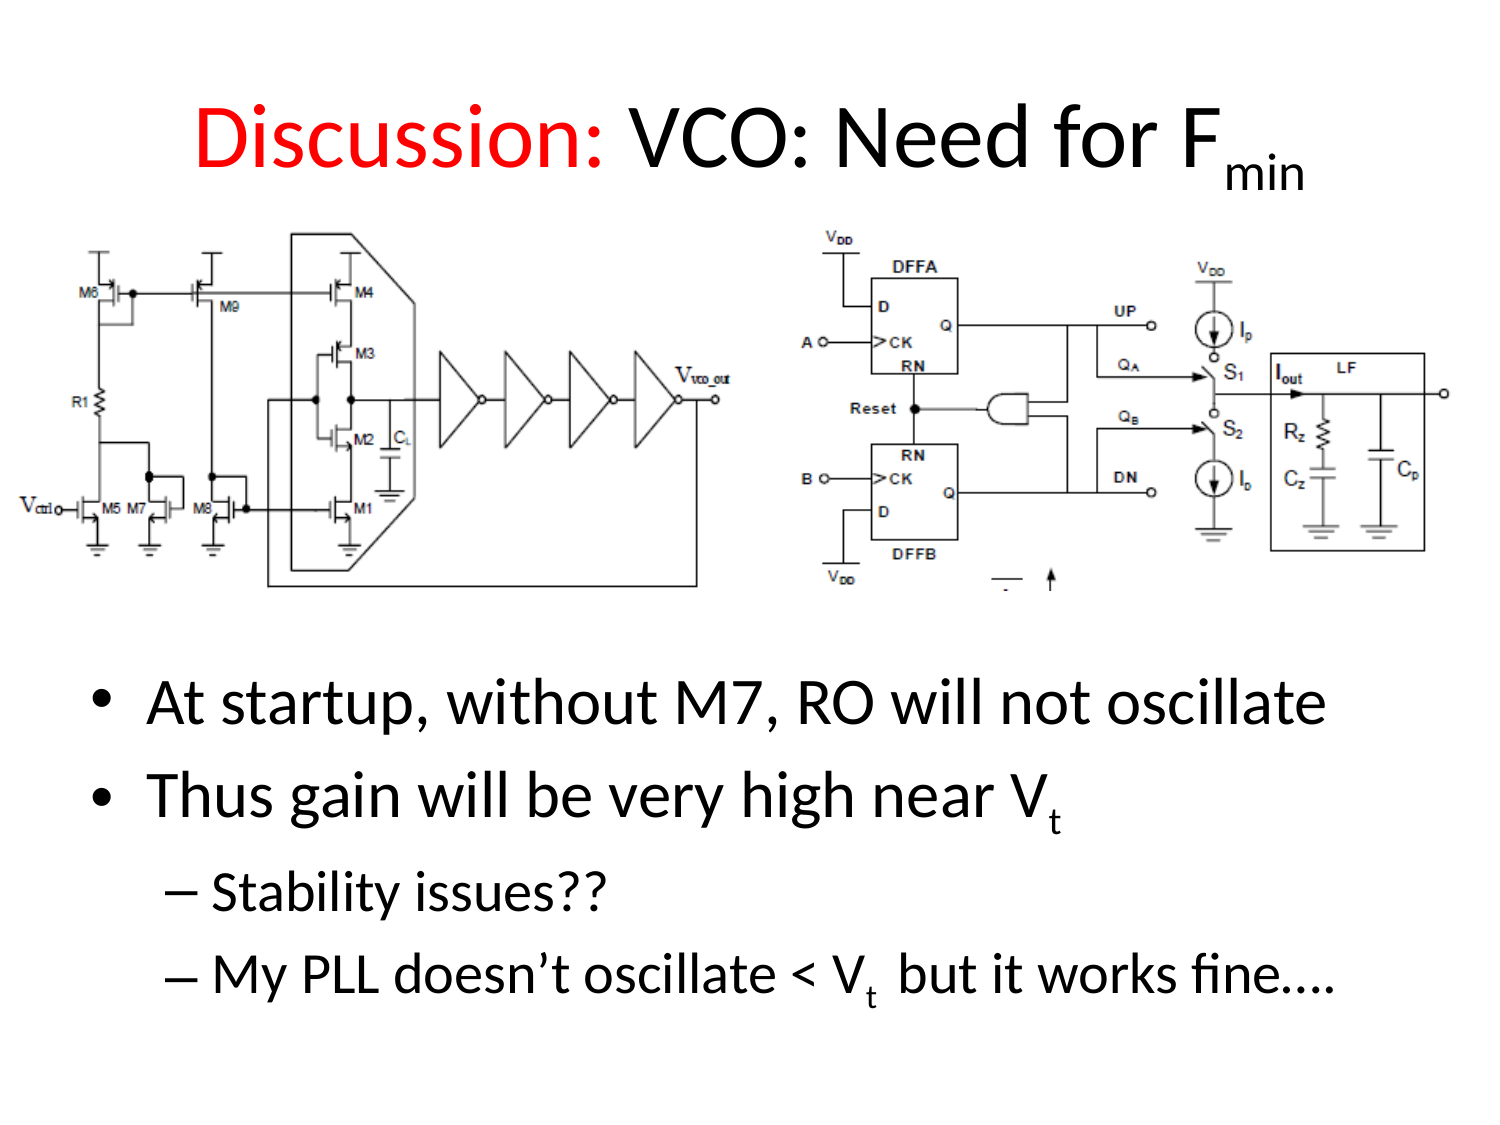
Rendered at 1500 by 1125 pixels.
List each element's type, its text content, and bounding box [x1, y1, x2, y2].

picture [774, 212, 1474, 591]
picture [0, 212, 740, 626]
list At startup, without M7, RO will not oscillate Thus gain will be very high near Vt Stability issues?? My PLL doesn’t oscillate < Vt but it works fine…. [75, 650, 1425, 1030]
title Discussion: VCO: Need for Fmin [75, 45, 1425, 233]
